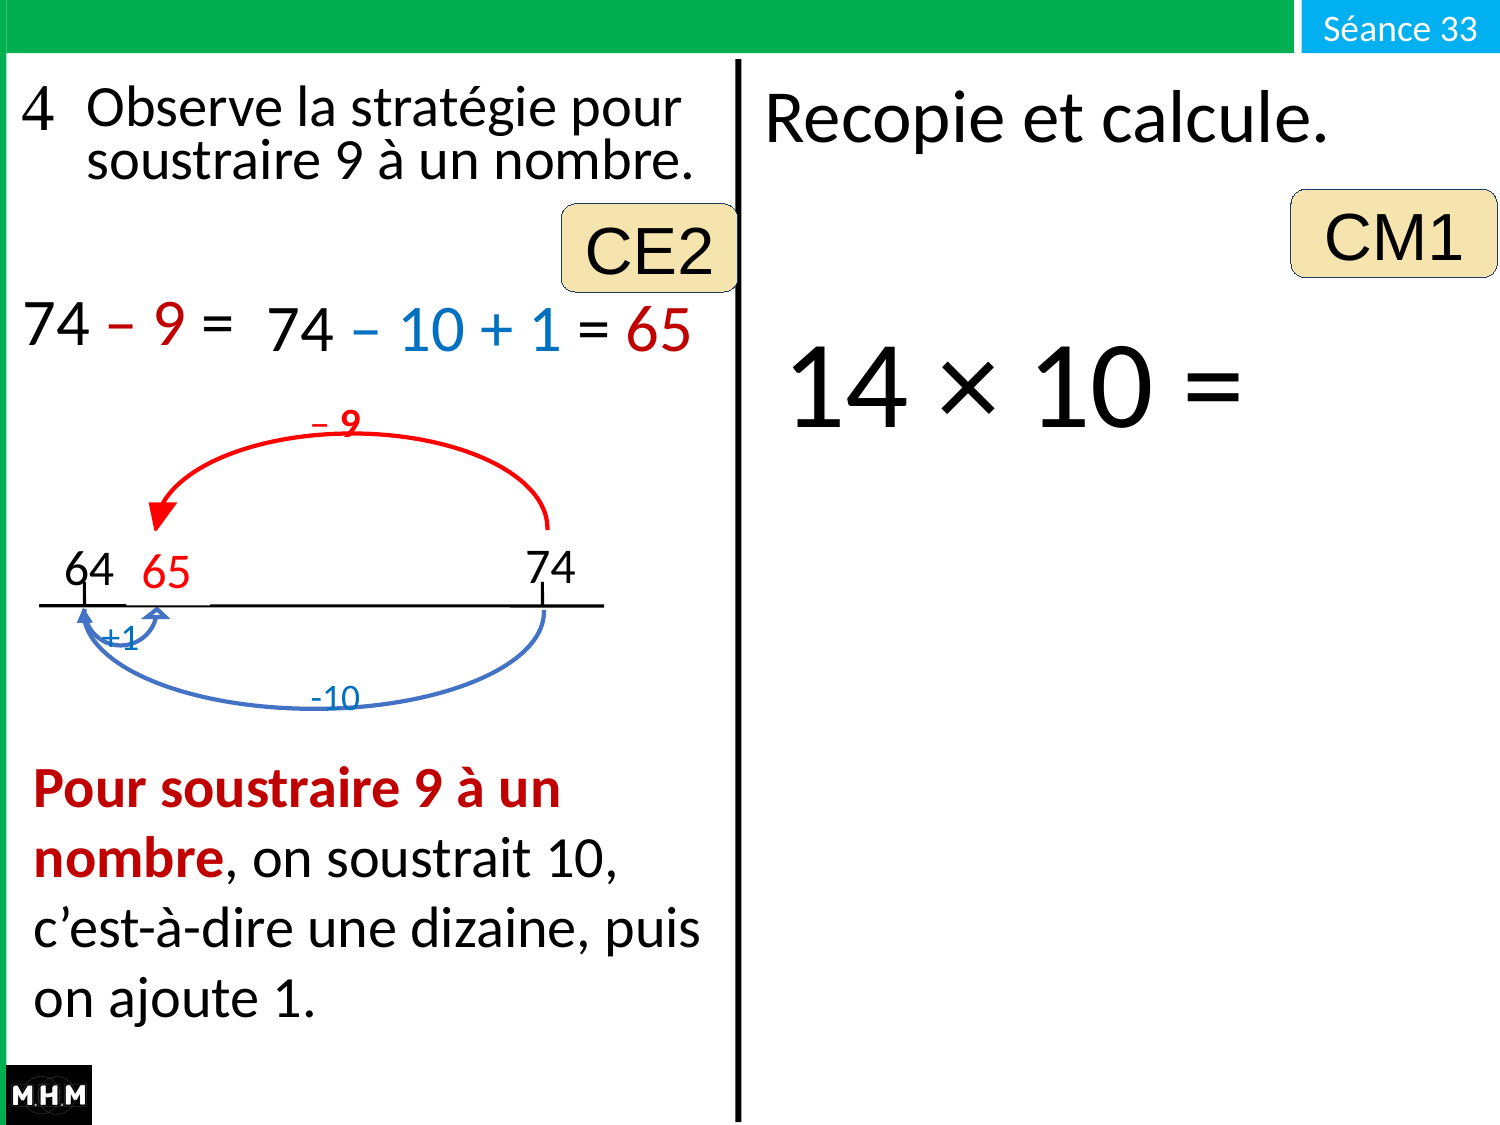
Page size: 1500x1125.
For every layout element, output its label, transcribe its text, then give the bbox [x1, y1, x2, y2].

text_box 74 – 9 = [7, 271, 280, 367]
text_box 74 – 10 + 1 = 65 [280, 272, 713, 366]
text_box 64 [48, 528, 140, 603]
text_box 14 × 10 = [767, 295, 1275, 460]
text_box +1 [86, 614, 155, 711]
text_box [155, 679, 220, 703]
text_box 65 [126, 530, 211, 605]
text_box – 9 [294, 388, 394, 454]
text_box CE2 [561, 203, 738, 293]
text_box CM1 [1290, 189, 1498, 278]
text_box [82, 614, 86, 626]
text_box [394, 433, 550, 531]
title Observe la stratégie pour soustraire 9 à un nombre. [71, 60, 725, 215]
text_box [148, 435, 294, 529]
text_box ? [123, 529, 192, 605]
text_box [76, 614, 86, 632]
picture [6, 1065, 92, 1125]
text_box -10 [220, 665, 394, 725]
text_box Pour soustraire 9 à un nombre, on soustrait 10, c’est-à-dire une dizaine, puis on ajoute 1. [19, 741, 718, 1037]
text_box [155, 614, 171, 627]
text_box Recopie et calcule. [749, 54, 1424, 183]
text_box 74 [510, 526, 631, 601]
text_box [394, 614, 546, 705]
